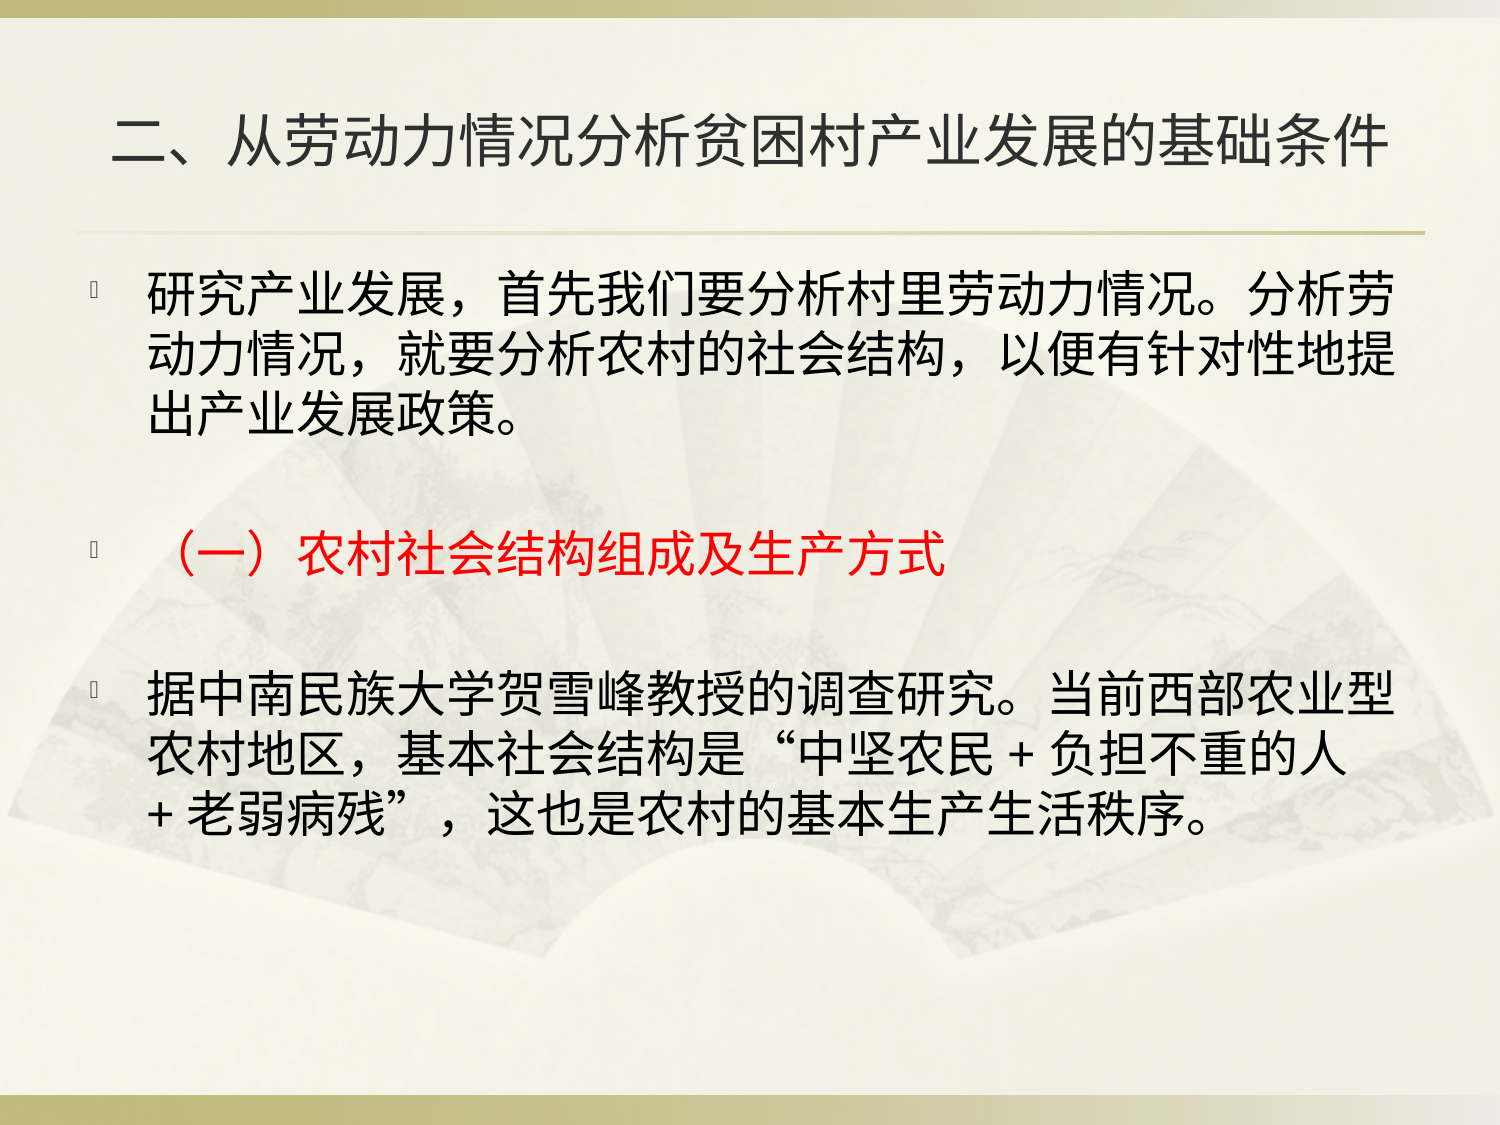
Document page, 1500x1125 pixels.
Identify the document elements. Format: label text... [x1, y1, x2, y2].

title 二、从劳动力情况分析贫困村产业发展的基础条件 [75, 45, 1425, 233]
list 研究产业发展，首先我们要分析村里劳动力情况。分析劳动力情况，就要分析农村的社会结构，以便有针对性地提出产业发展政策。 （一）农村社会结构组成及生产方式 据中南民族大学贺雪峰教授的调查研究。当前西部农业型农村地区，基本社会结构是“中坚农民+负担不重的人+老弱病残”，这也是农村的基本生产生活秩序。 [75, 255, 1425, 1025]
